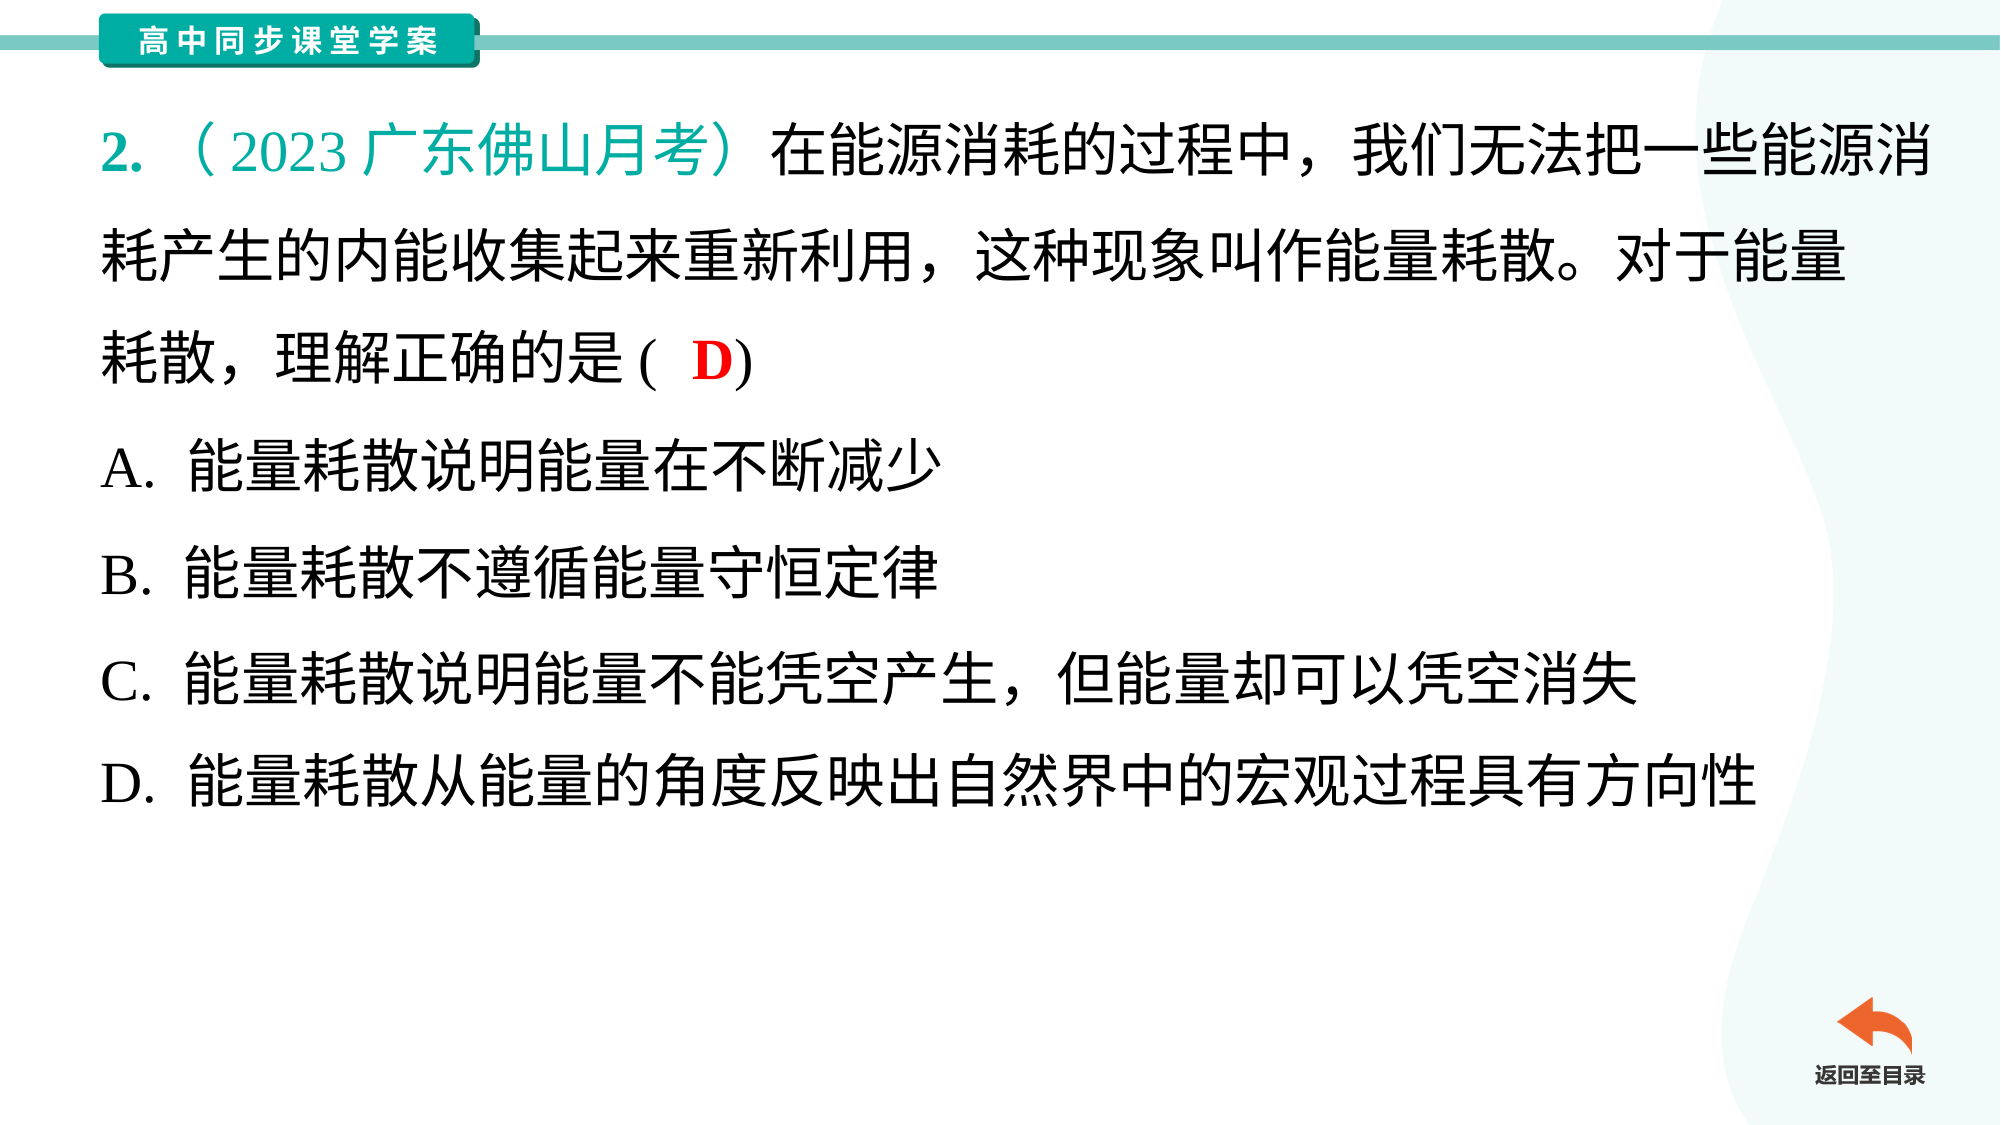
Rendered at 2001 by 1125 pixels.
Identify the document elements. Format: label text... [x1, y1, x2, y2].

text_box D [670, 287, 756, 381]
picture [0, 0, 2000, 1125]
text_box A. 能量耗散说明能量在不断减少 B. 能量耗散不遵循能量守恒定律 C. 能量耗散说明能量不能凭空产生，但能量却可以凭空消失 D. 能量耗散从能量的角度反映出自然界中的宏观过程具有方向性 [100, 393, 1899, 803]
text_box 2.（2023广东佛山月考）在能源消耗的过程中，我们无法把一些能源消 耗产生的内能收集起来重新利用，这种现象叫作能量耗散。对于能量 耗散，理解正确的是( ) [100, 76, 1899, 380]
